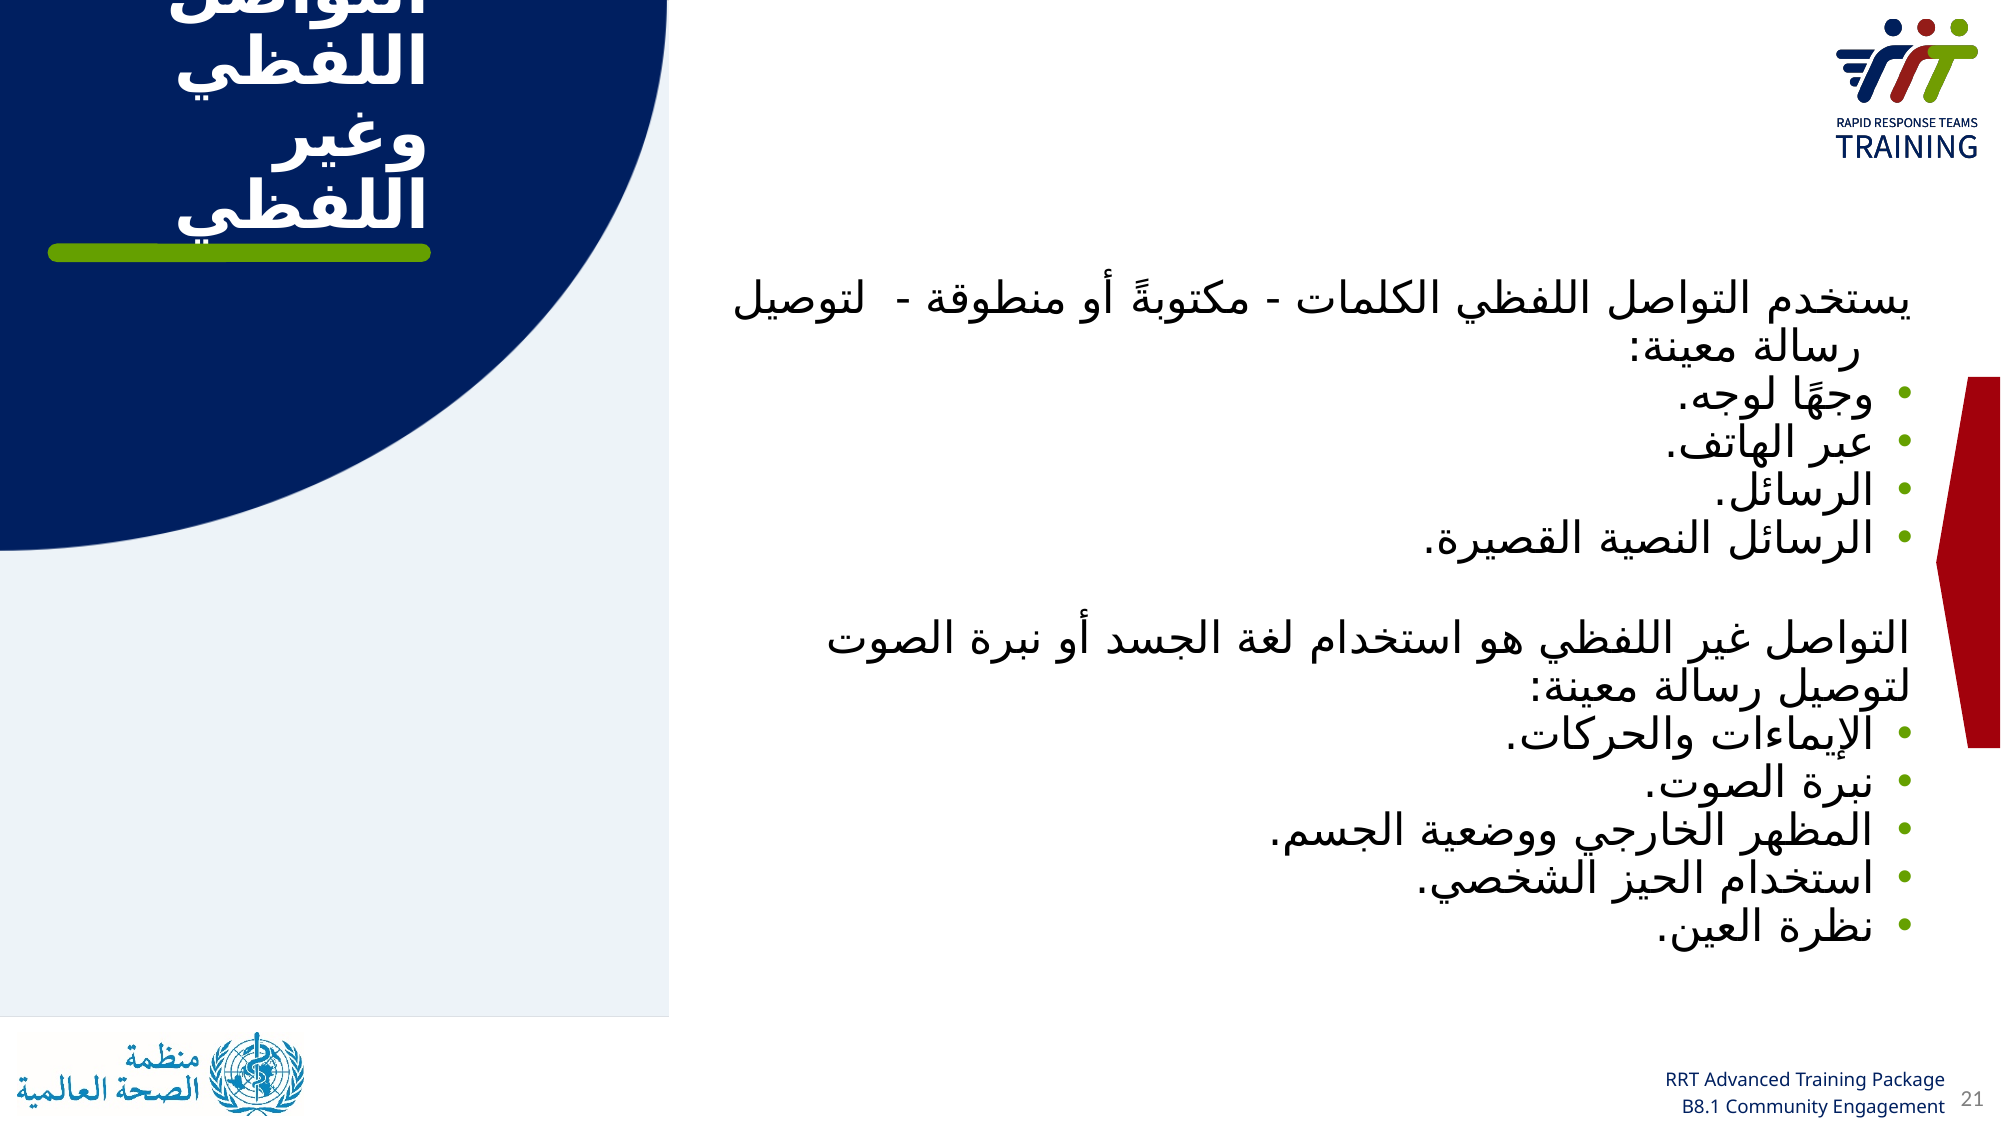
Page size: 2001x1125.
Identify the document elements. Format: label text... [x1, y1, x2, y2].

picture [1835, 19, 1978, 167]
picture [0, 0, 669, 1018]
list يستخدم التواصل اللفظي الكلمات - مكتوبةً أو منطوقة - لتوصيل رسالة معينة: وجهًا لوجه. عبر الهاتف. الرسائل. الرسائل النصية القصيرة. التواصل غير اللفظي هو استخدام لغة الجسد أو نبرة الصوت لتوصيل رسالة معينة: الإيماءات والحركات. نبرة الصوت. المظهر الخارجي ووضعية الجسم. استخدام الحيز الشخصي. نظرة العين. [684, 124, 1921, 1001]
text_box التواصل اللفظي وغير اللفظي [47, 103, 430, 244]
picture [17, 1032, 304, 1116]
text_box [47, 243, 431, 263]
